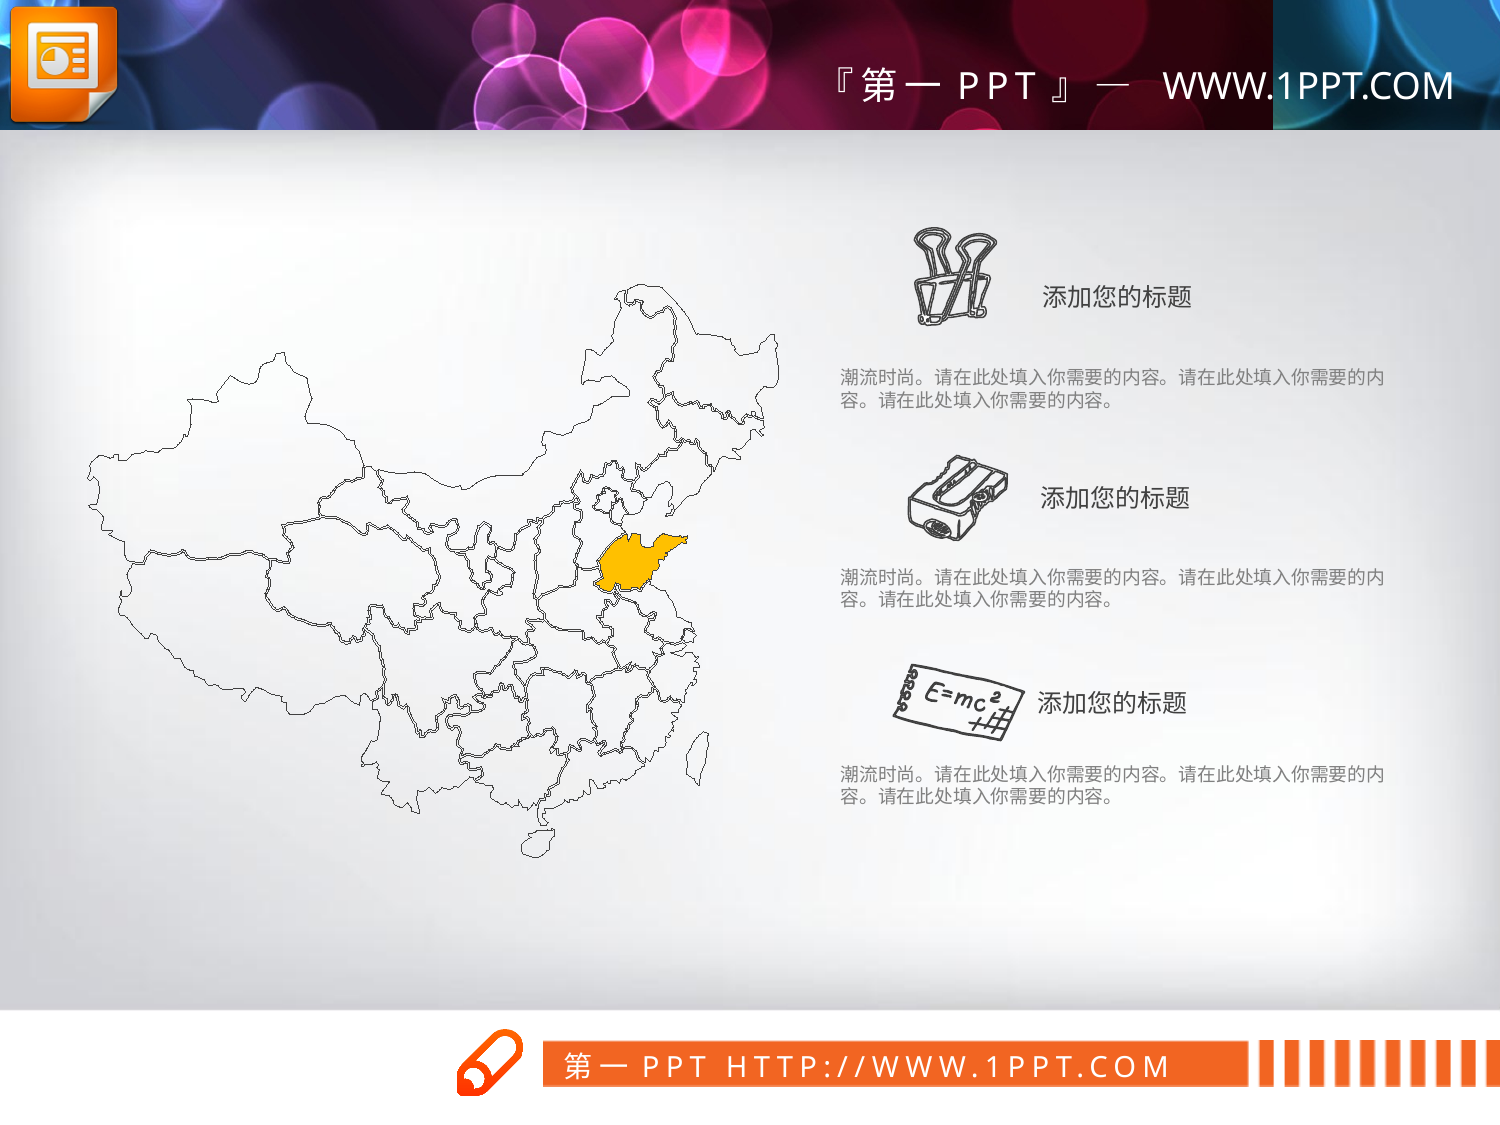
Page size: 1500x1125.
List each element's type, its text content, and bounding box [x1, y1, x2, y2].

text_box 潮流时尚。请在此处填入你需要的内容。请在此处填入你需要的内容。请在此处填入你需要的内容。 [825, 755, 1436, 815]
text_box 潮流时尚。请在此处填入你需要的内容。请在此处填入你需要的内容。请在此处填入你需要的内容。 [825, 558, 1436, 618]
text_box 潮流时尚。请在此处填入你需要的内容。请在此处填入你需要的内容。请在此处填入你需要的内容。 [825, 358, 1436, 419]
picture [543, 1040, 1500, 1087]
picture [0, 0, 1500, 1012]
text_box 添加您的标题 [1030, 679, 1225, 725]
text_box 添加您的标题 [1026, 274, 1225, 319]
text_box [908, 455, 1008, 541]
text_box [893, 664, 1025, 741]
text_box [87, 283, 779, 859]
text_box [914, 227, 997, 326]
text_box 添加您的标题 [1013, 475, 1228, 520]
